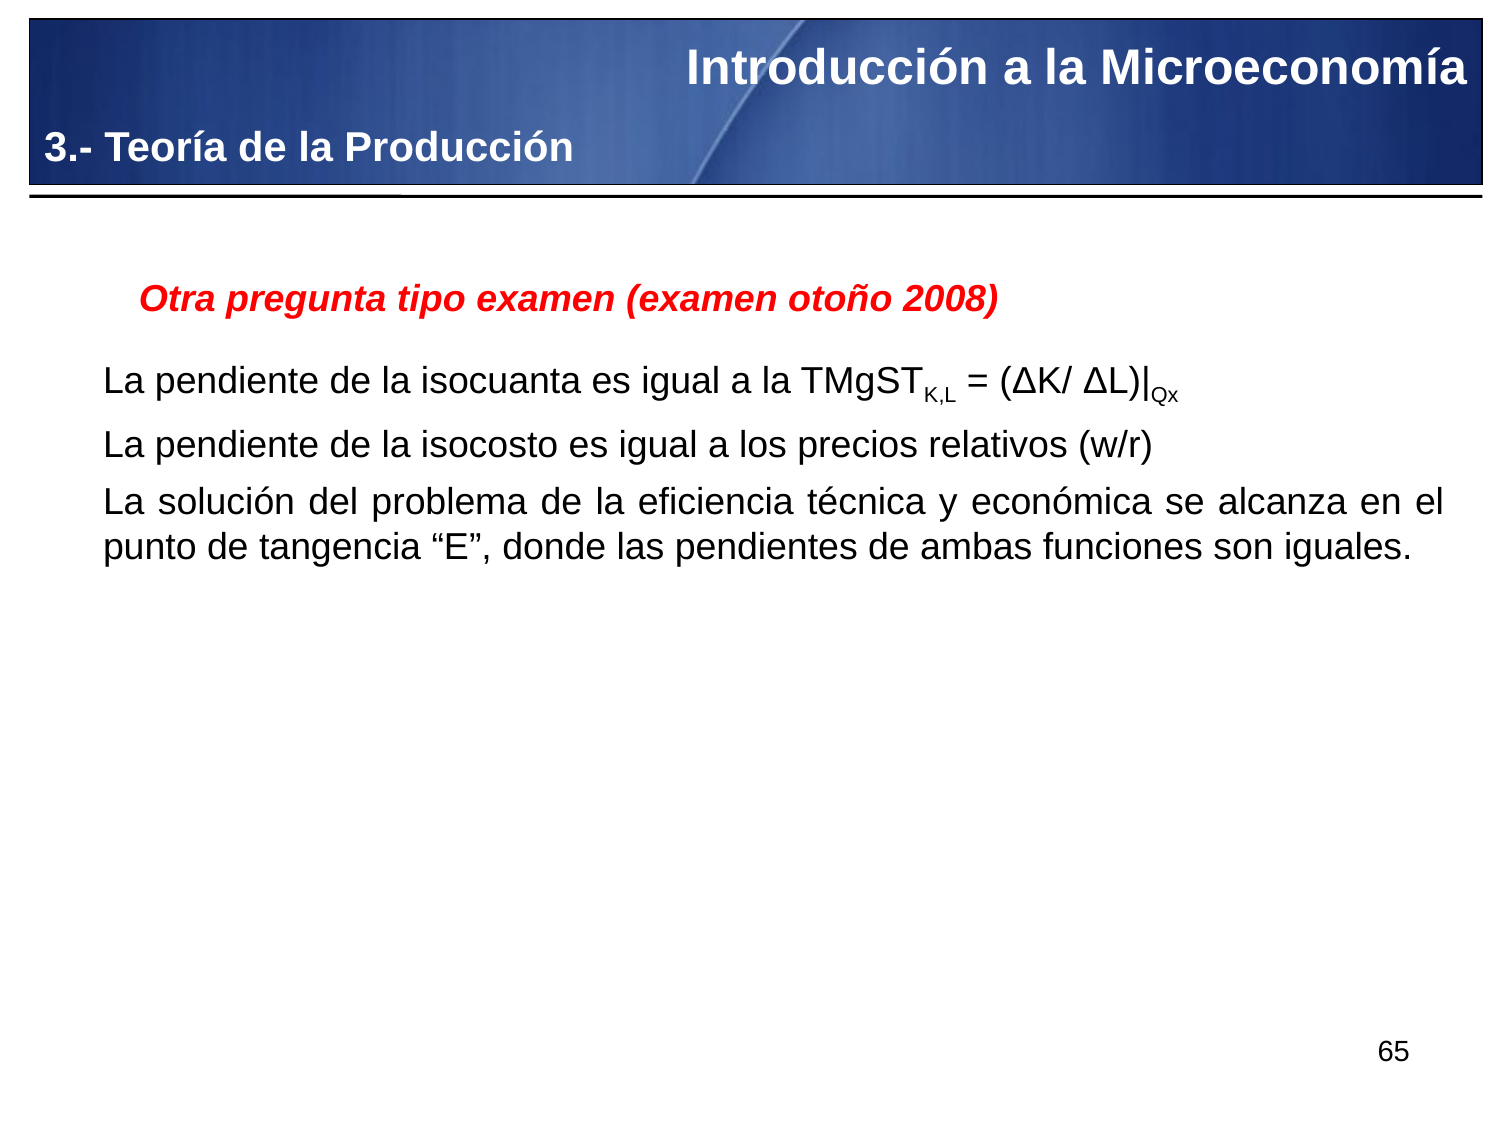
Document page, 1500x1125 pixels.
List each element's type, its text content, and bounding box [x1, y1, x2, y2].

text_box [29, 19, 1483, 185]
text_box Otra pregunta tipo examen (examen otoño 2008) [123, 266, 1247, 326]
text_box Introducción a la Microeconomía [608, 26, 1483, 102]
text_box La pendiente de la isocuanta es igual a la TMgSTK,L = (ΔK/ ΔL)|Qx La pendiente de la isocosto es igual a los precios relativos (w/r) La solución del problema de la eficiencia técnica y económica se alcanza en el punto de tangencia “E”, donde las pendientes de ambas funciones son iguales. [88, 348, 1459, 575]
text_box 3.- Teoría de la Producción [29, 112, 632, 178]
slide_number 65 [1074, 1024, 1426, 1103]
